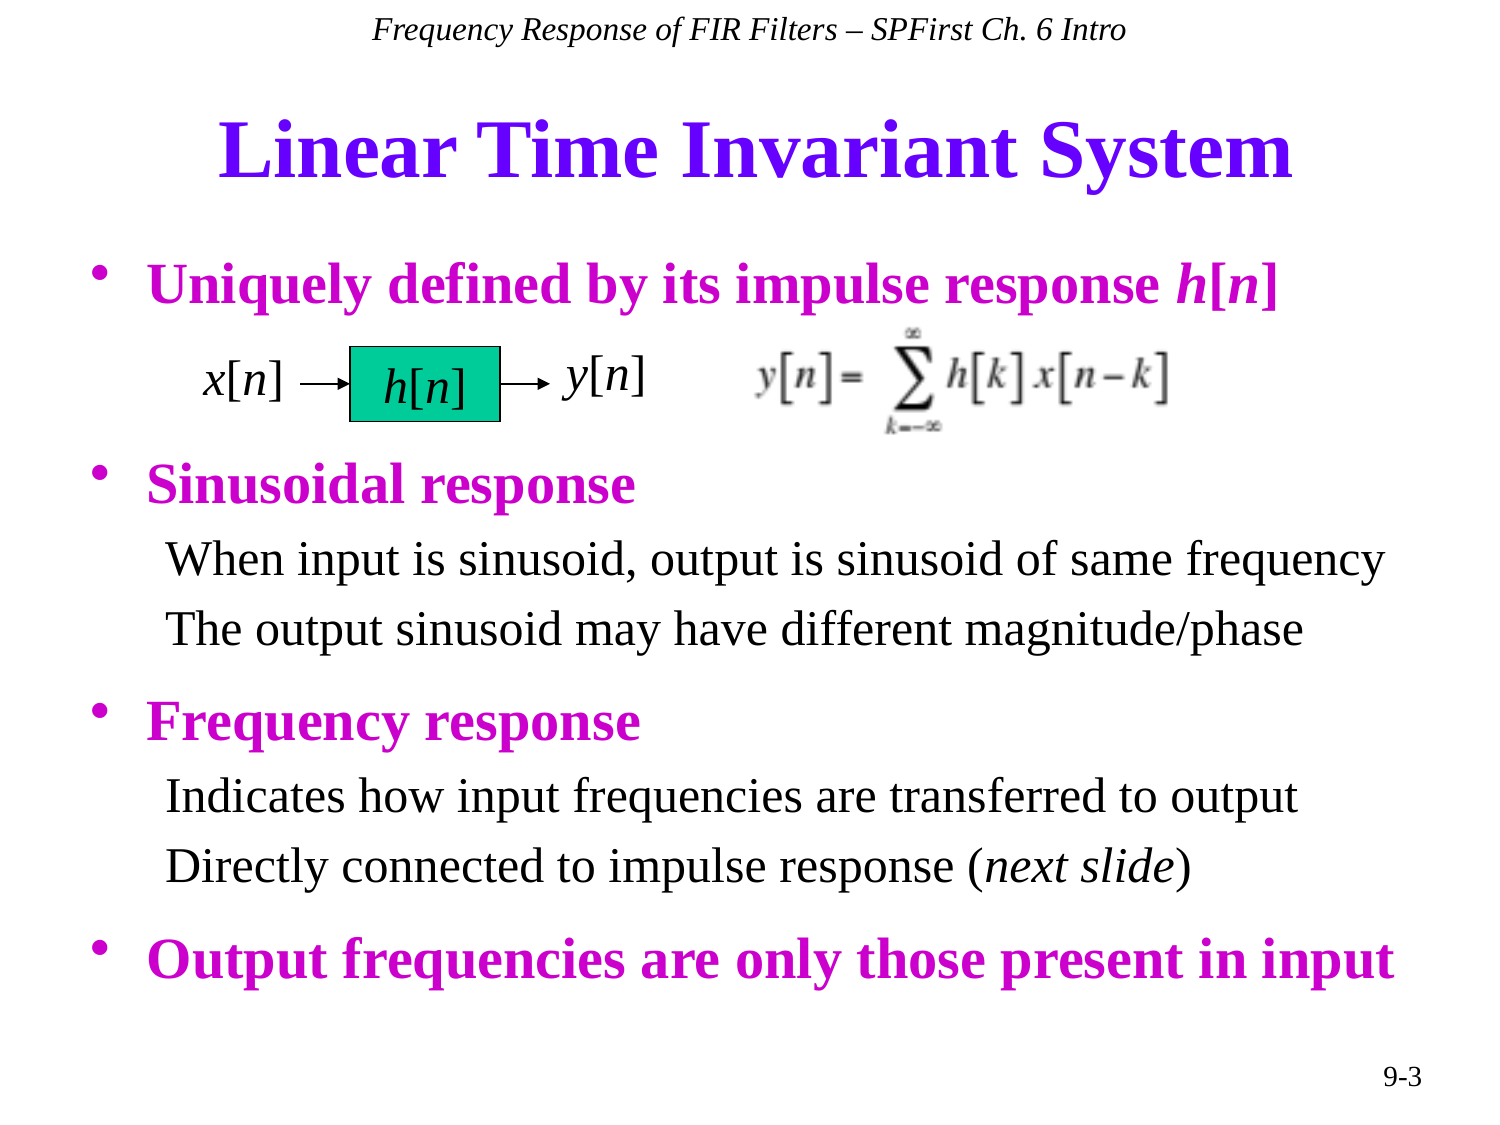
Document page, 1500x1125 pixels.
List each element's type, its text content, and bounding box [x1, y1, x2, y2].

text_box Sinusoidal response When input is sinusoid, output is sinusoid of same frequency The output sinusoid may have different magnitude/phase [74, 437, 1488, 674]
slide_number 9-3 [1124, 1049, 1438, 1125]
text_box Output frequencies are only those present in input [74, 912, 1488, 1013]
text_box Frequency response Indicates how input frequencies are transferred to output Directly connected to impulse response (next slide) [74, 674, 1488, 912]
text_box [749, 312, 1171, 438]
text_box Frequency Response of FIR Filters – SPFirst Ch. 6 Intro [0, 0, 1500, 55]
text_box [199, 332, 651, 422]
list Uniquely defined by its impulse response h[n] [75, 237, 1438, 338]
title Linear Time Invariant System [75, 55, 1438, 237]
